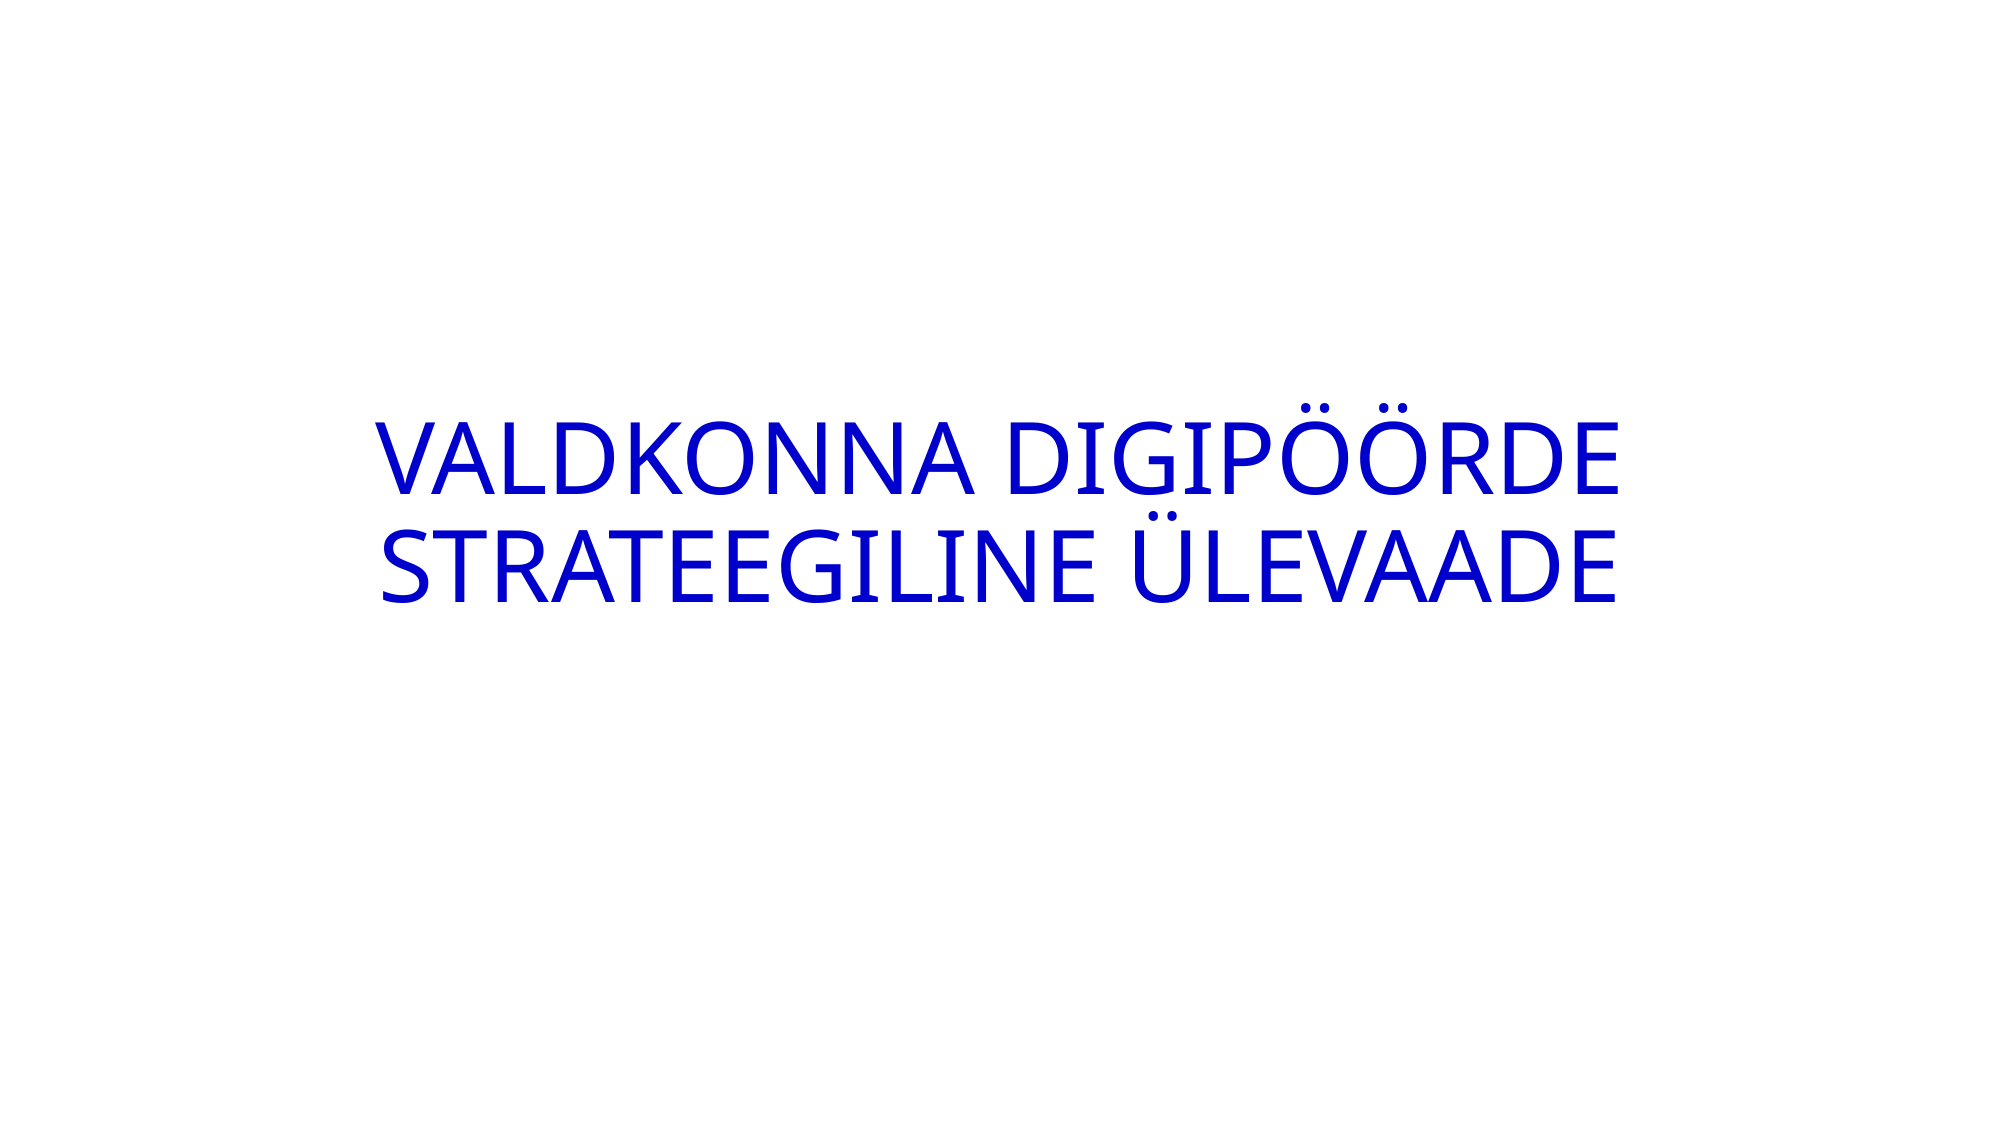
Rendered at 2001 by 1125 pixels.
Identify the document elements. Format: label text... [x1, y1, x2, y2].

title VALDKONNA DIGIPÖÖRDE STRATEEGILINE ÜLEVAADE [137, 290, 1863, 743]
